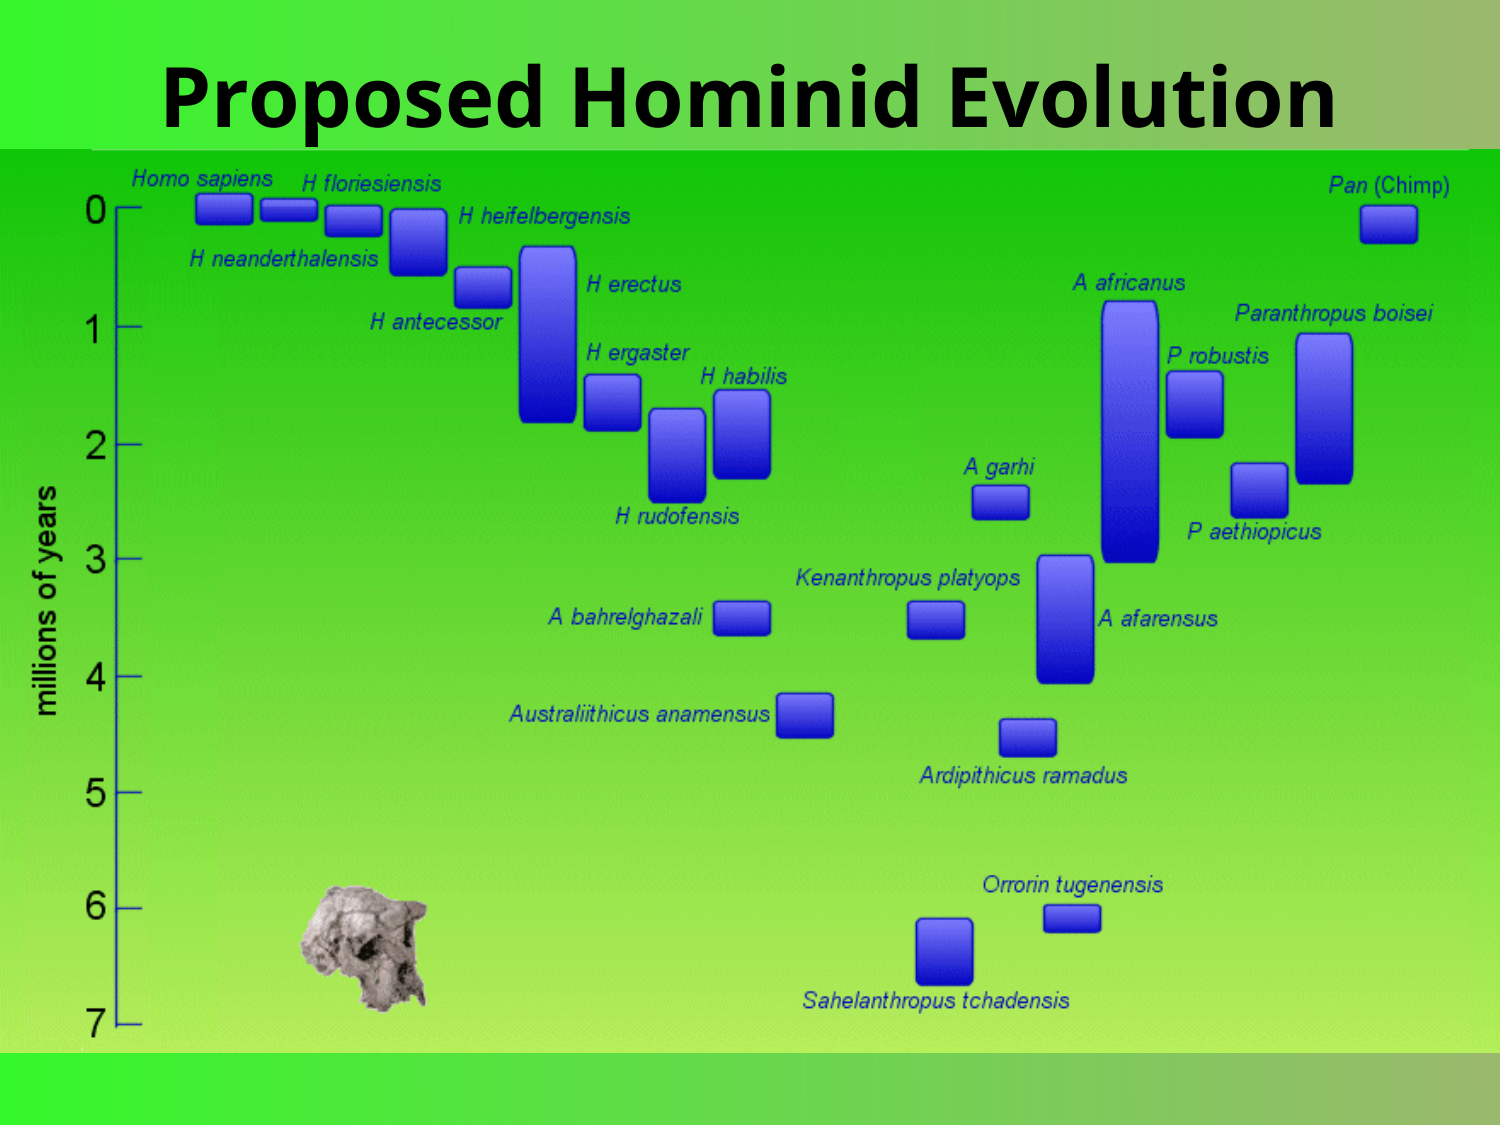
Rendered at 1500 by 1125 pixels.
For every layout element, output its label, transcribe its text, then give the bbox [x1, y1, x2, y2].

title Proposed Hominid Evolution [74, 0, 1426, 148]
picture [0, 149, 1500, 1053]
